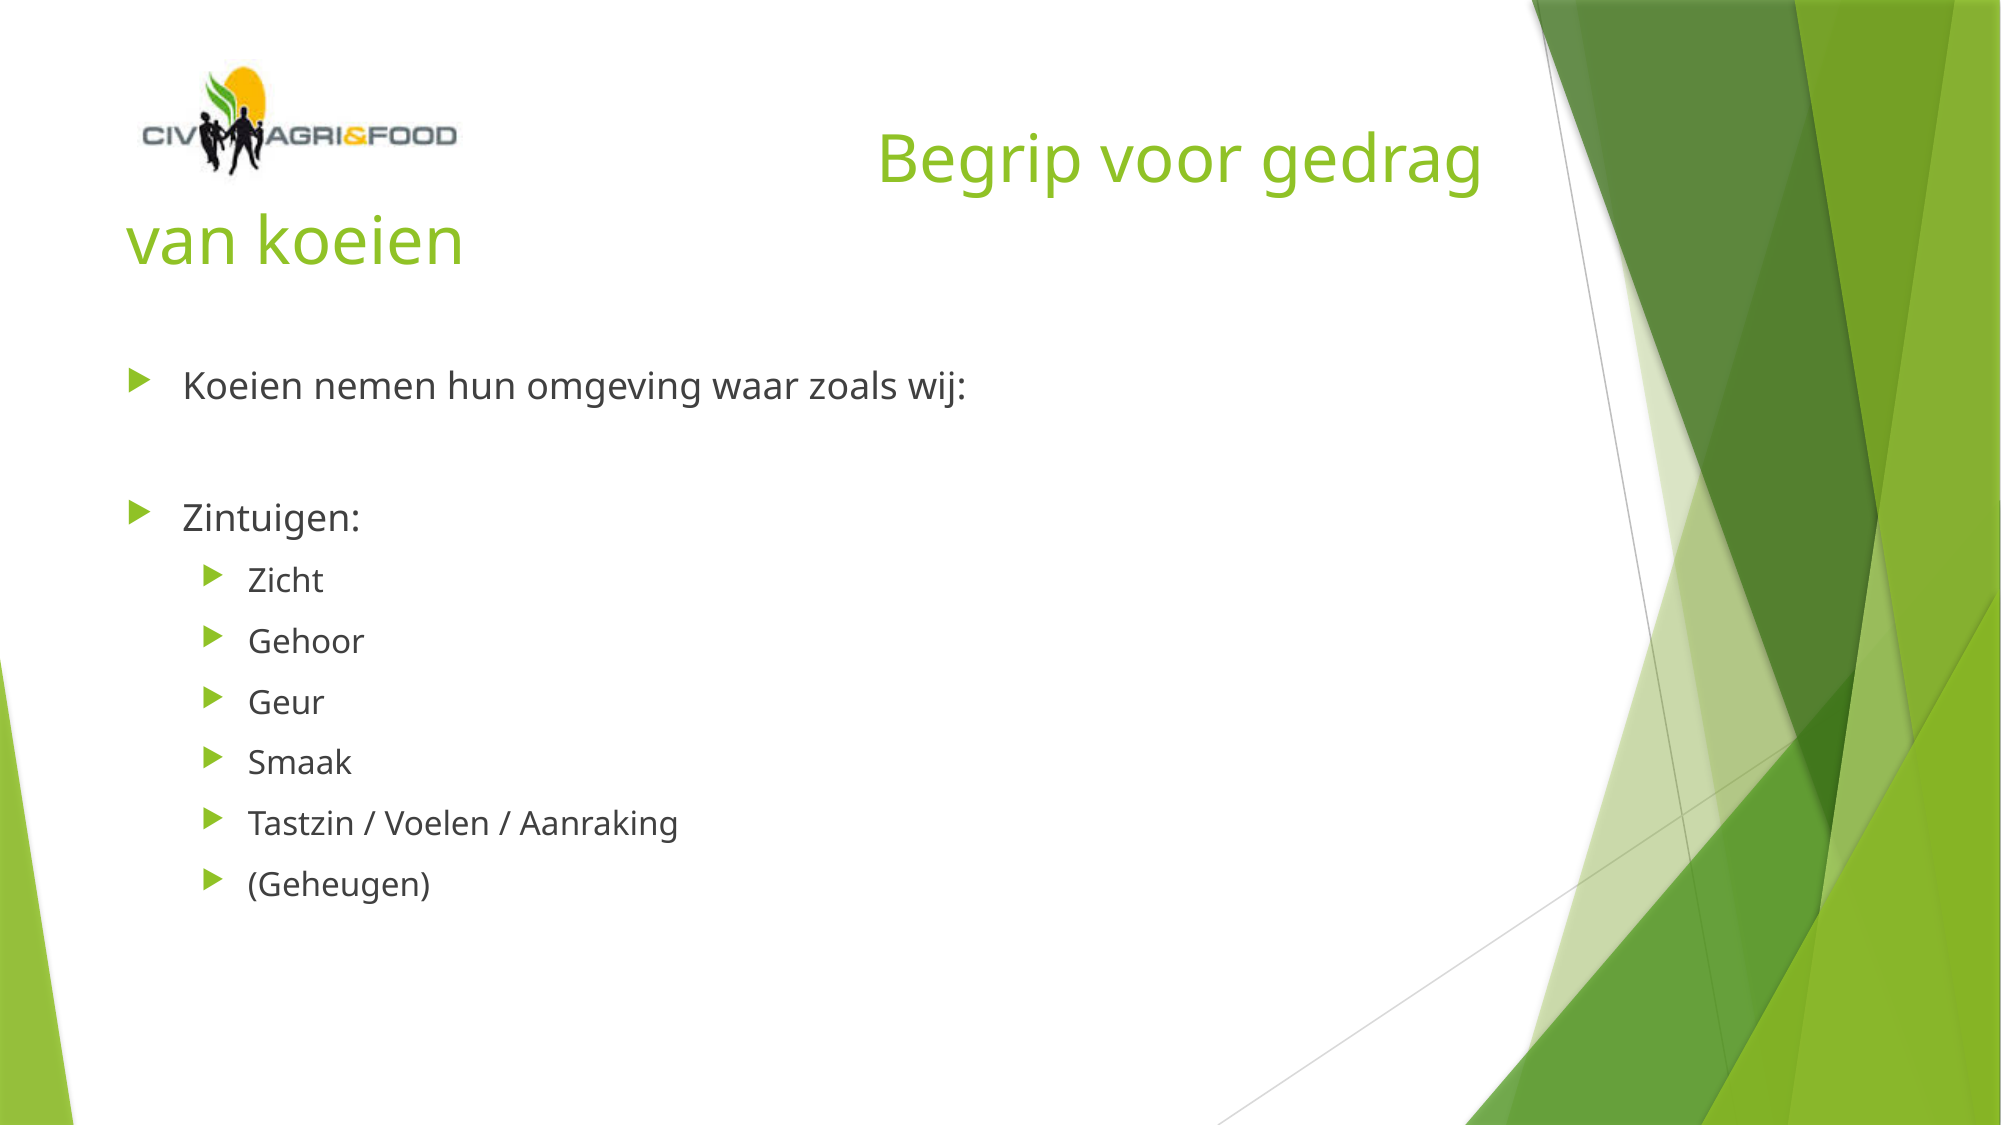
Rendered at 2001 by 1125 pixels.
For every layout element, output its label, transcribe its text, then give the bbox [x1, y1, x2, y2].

picture [137, 59, 463, 99]
list Koeien nemen hun omgeving waar zoals wij: Zintuigen: Zicht Gehoor Geur Smaak Tastzin / Voelen / Aanraking (Geheugen) [111, 354, 1522, 992]
title Begrip voor gedrag van koeien [111, 99, 1522, 317]
